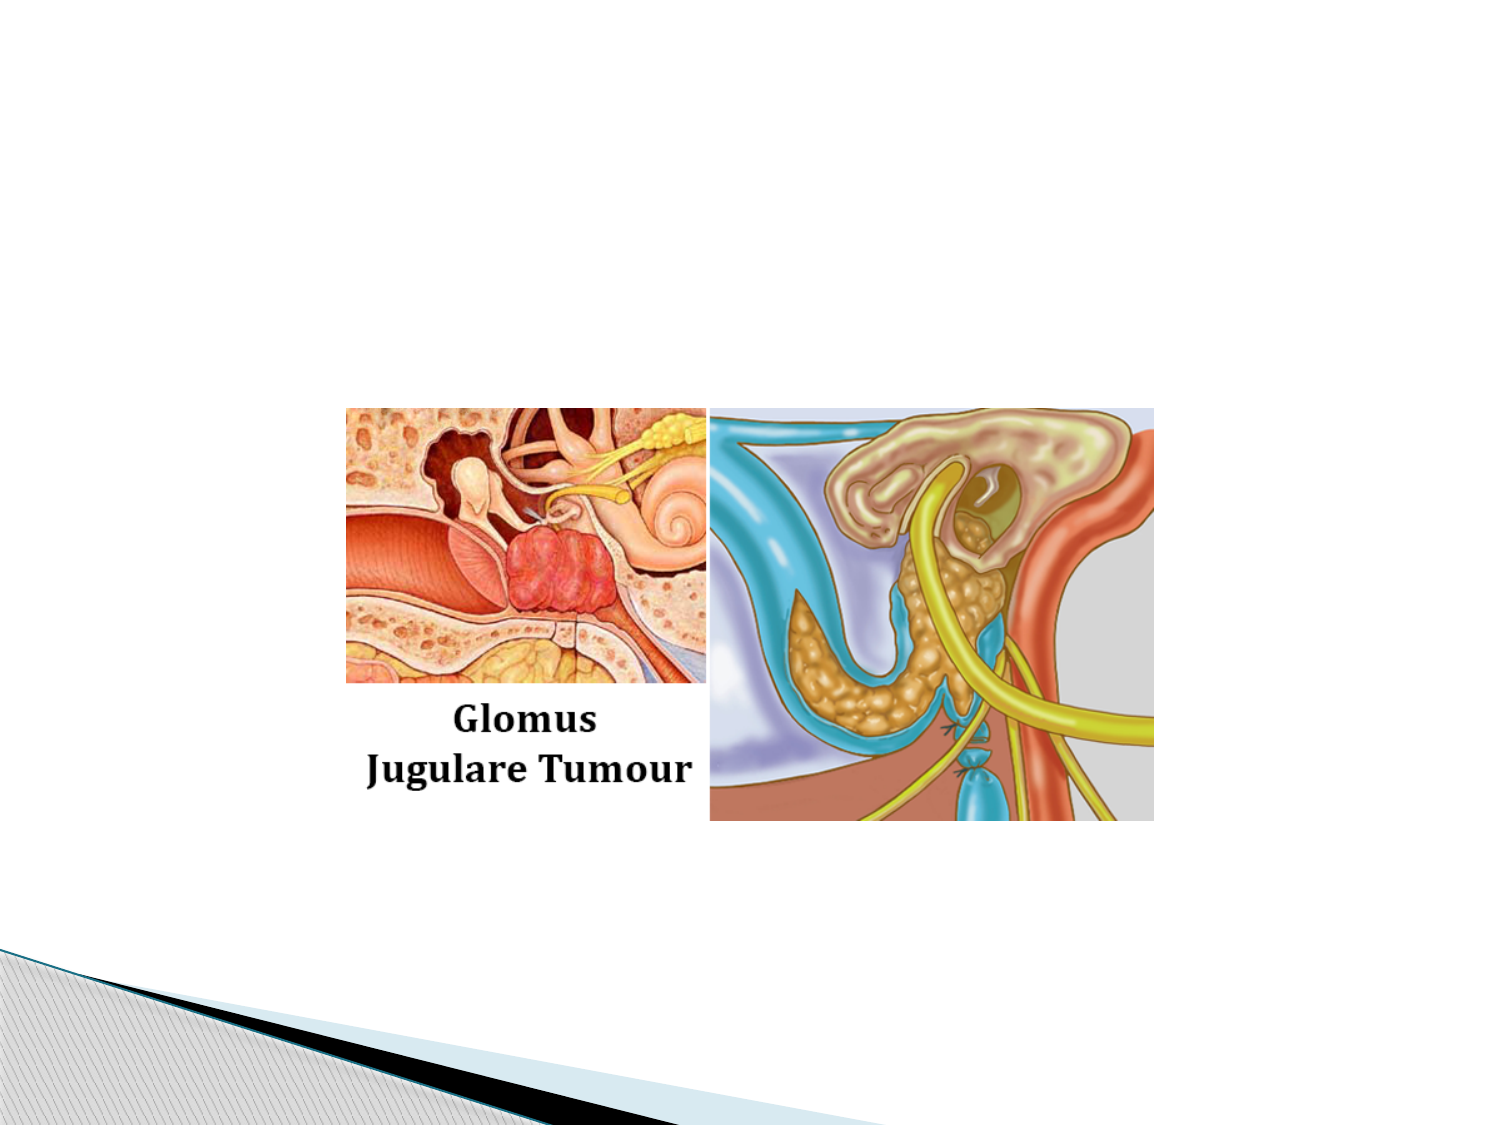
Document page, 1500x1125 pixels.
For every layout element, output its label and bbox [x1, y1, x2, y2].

list [346, 407, 1154, 821]
